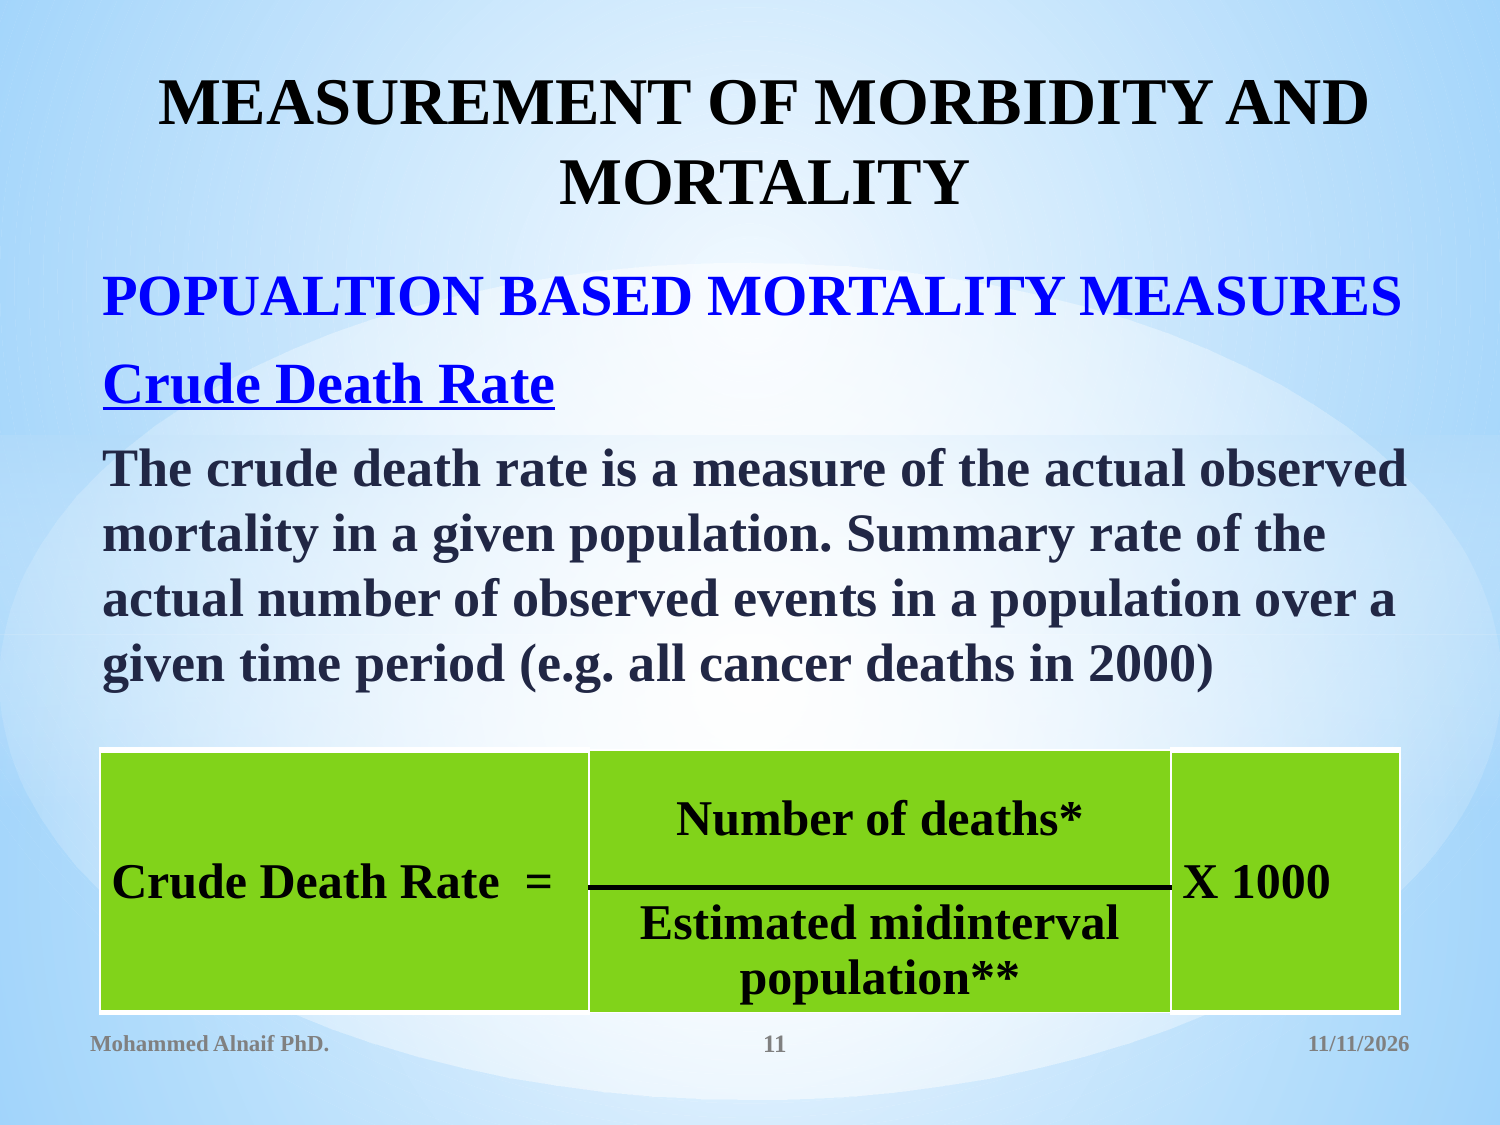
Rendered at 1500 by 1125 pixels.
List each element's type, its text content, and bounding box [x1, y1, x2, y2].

table_header X 1000 [1172, 753, 1399, 1010]
table_cell Estimated midinterval population** [590, 890, 1170, 1012]
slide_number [1012, 1012, 1425, 1073]
slide_number 11 [624, 1012, 925, 1073]
table_header Crude Death Rate = [101, 753, 588, 1010]
title MEASUREMENT OF MORBIDITY AND MORTALITY [75, 50, 1425, 250]
table_header Number of deaths* [590, 751, 1170, 885]
subtitle POPUALTION BASED MORTALITY MEASURES Crude Death Rate The crude death rate is a measure of the actual observed mortality in a given population. Summary rate of the actual number of observed events in a population over a given time period (e.g. all cancer deaths in 2000) [87, 249, 1438, 1013]
footer Mohammed Alnaif PhD. [75, 1012, 624, 1073]
